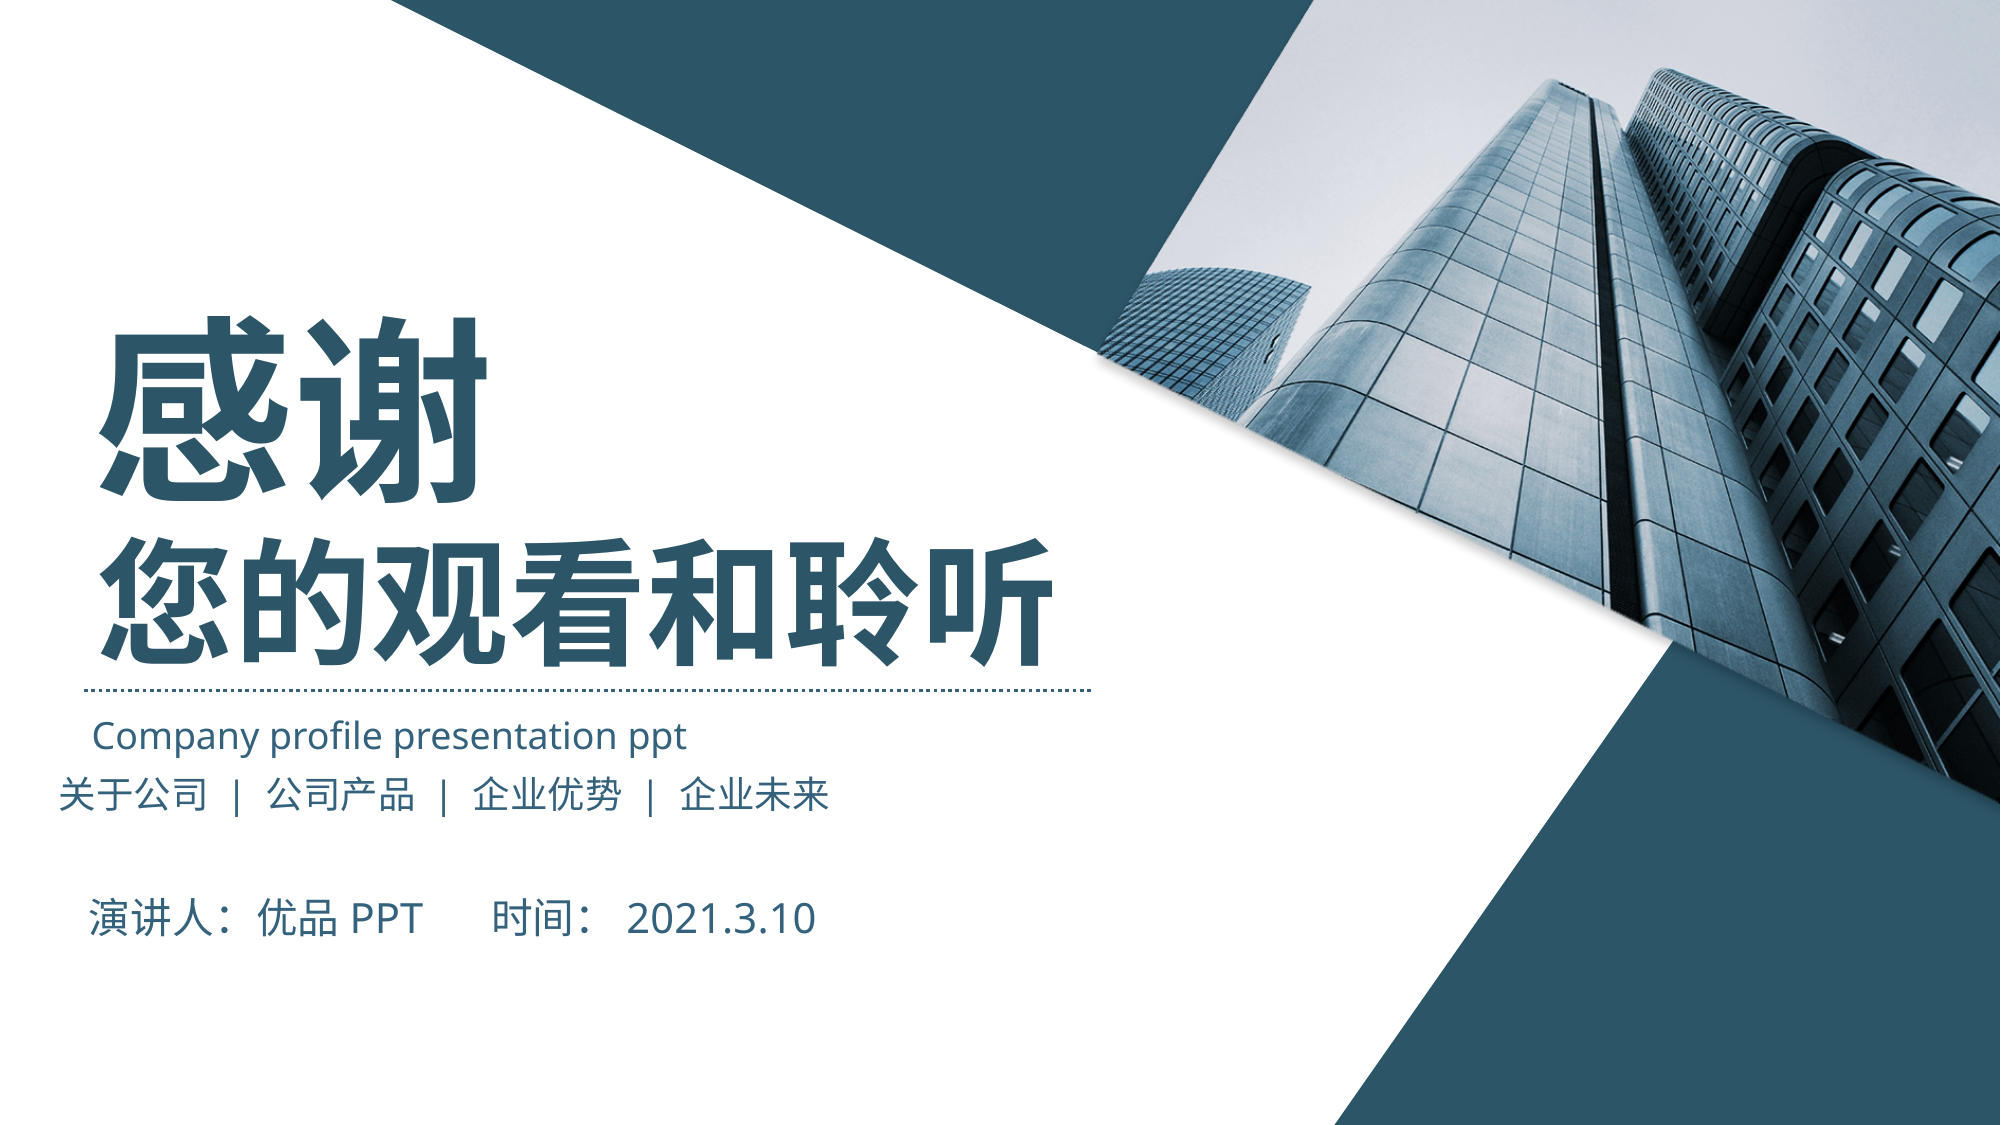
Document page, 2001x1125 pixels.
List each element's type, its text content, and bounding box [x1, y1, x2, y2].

text_box [1333, 846, 2000, 1125]
text_box Company profile presentation ppt [76, 704, 812, 765]
text_box 演讲人：优品PPT [74, 884, 438, 950]
text_box [388, 0, 1089, 349]
text_box 您的观看和聆听 [81, 509, 1075, 690]
text_box 感谢 [79, 279, 509, 535]
text_box 关于公司 | 公司产品 | 企业优势 | 企业未来 [44, 764, 845, 824]
picture [1093, 0, 2000, 825]
text_box 时间：2021.3.10 [476, 884, 832, 949]
